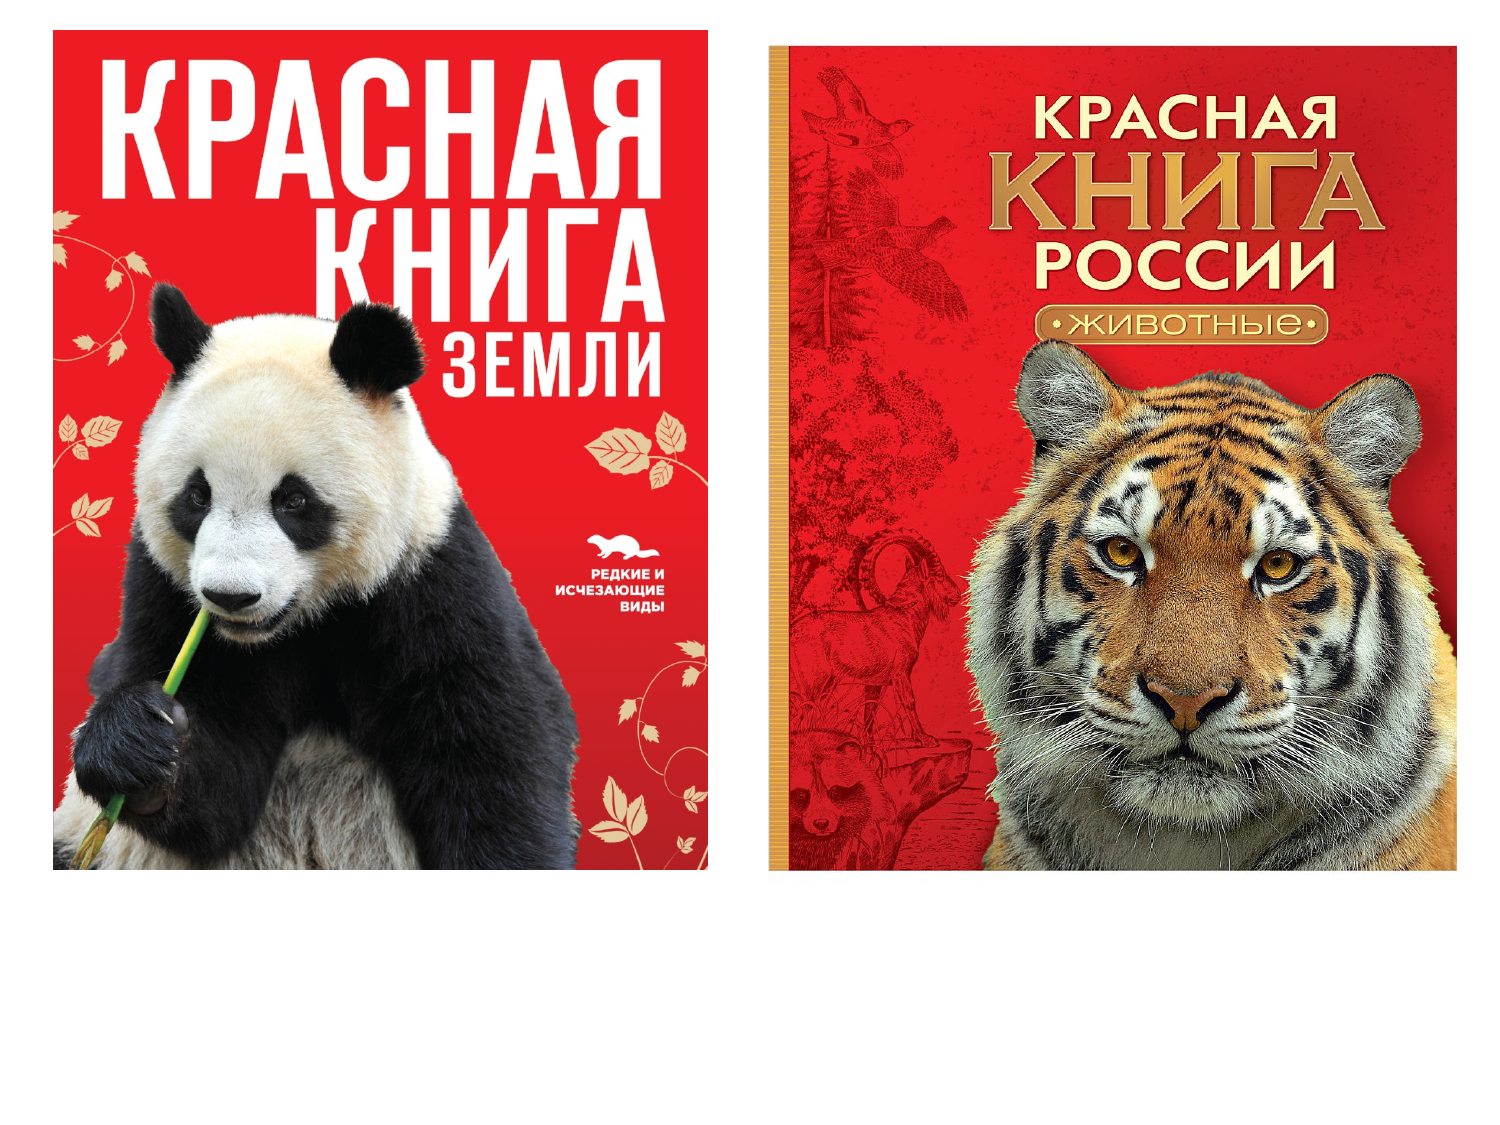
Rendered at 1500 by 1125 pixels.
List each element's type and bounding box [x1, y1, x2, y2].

picture [768, 0, 1457, 918]
list [52, 30, 708, 870]
